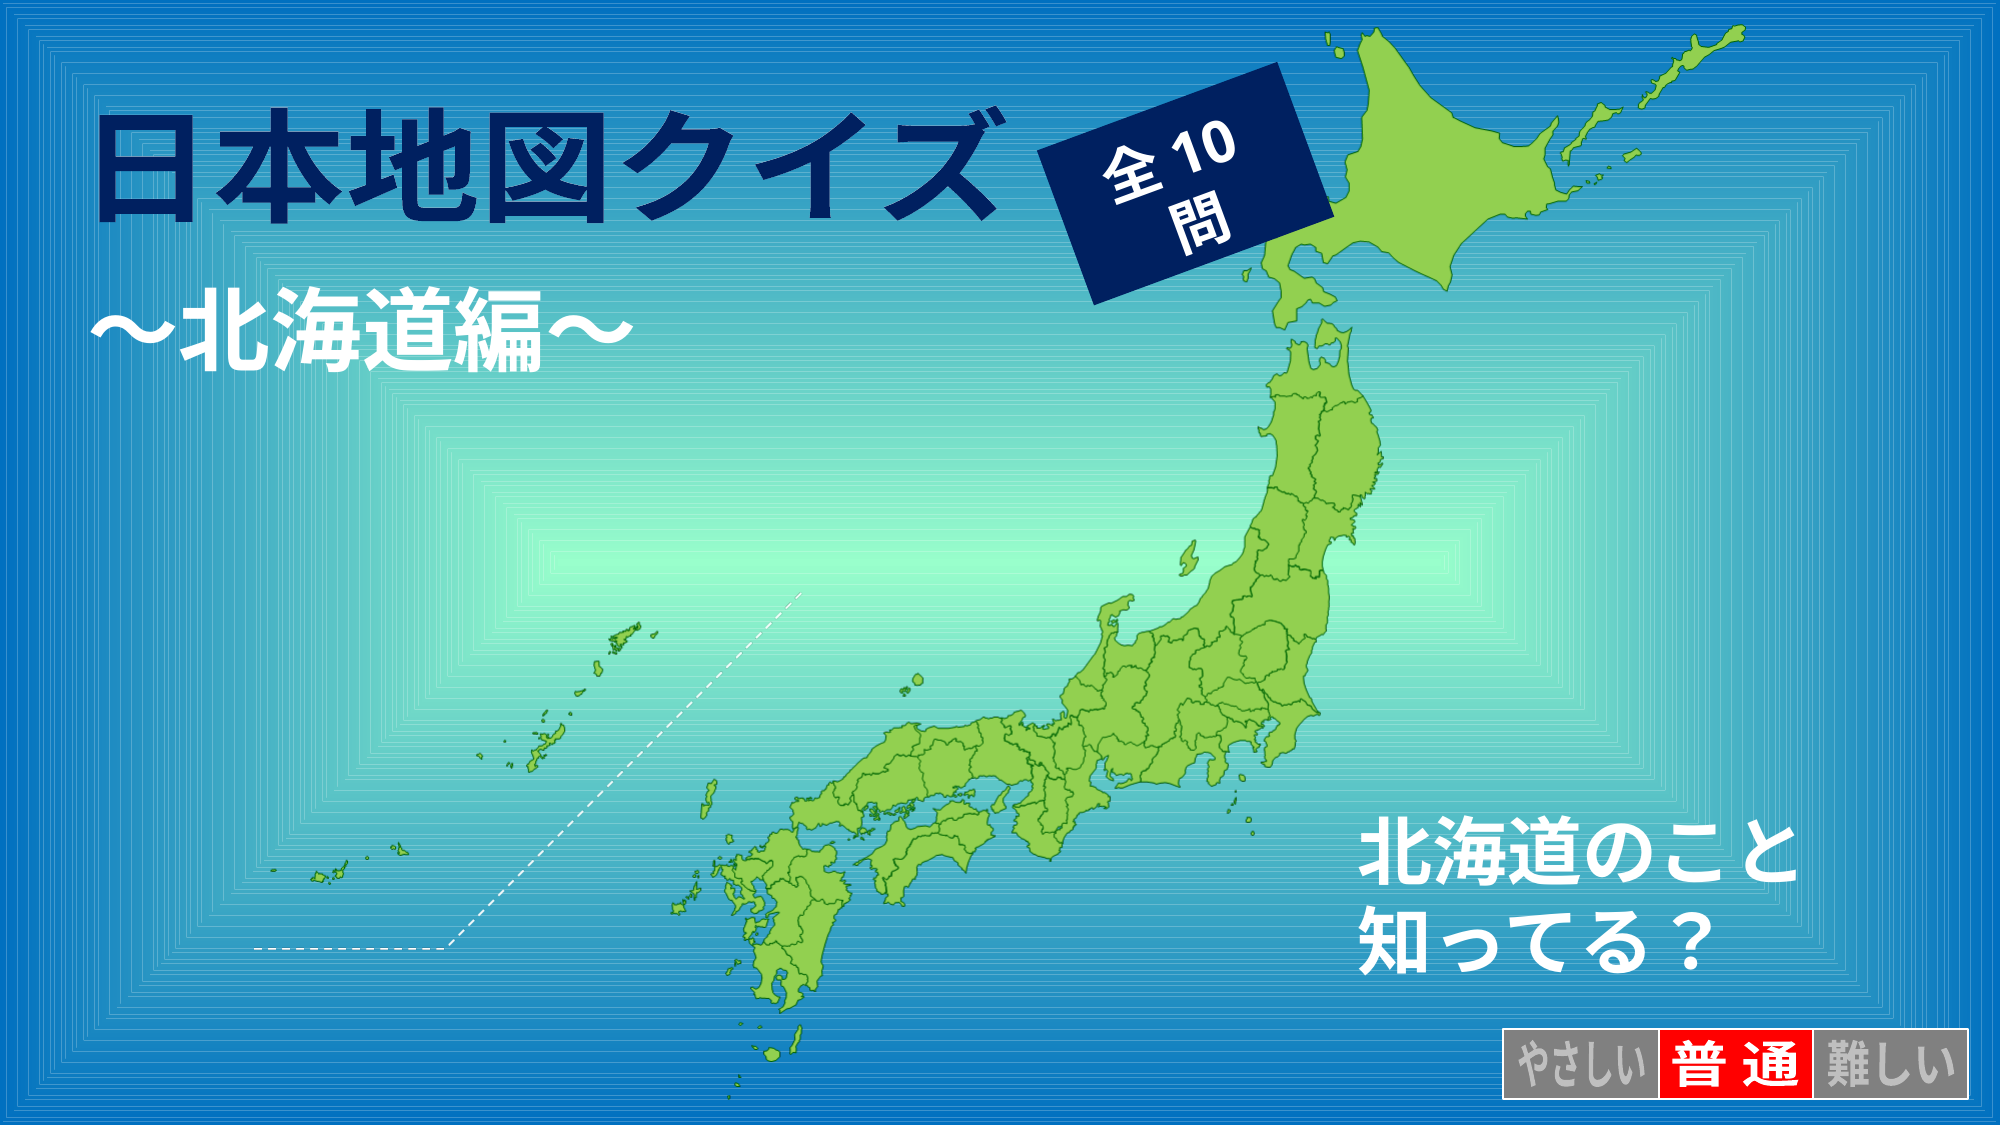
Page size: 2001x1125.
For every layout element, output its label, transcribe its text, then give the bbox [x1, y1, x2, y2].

text_box [0, 0, 2000, 1125]
text_box ～北海道編～ [72, 265, 249, 391]
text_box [99, 105, 249, 224]
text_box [1502, 1029, 1969, 1100]
picture [254, 24, 1746, 1101]
text_box 北海道のこと 知ってる？ [1750, 797, 1823, 993]
